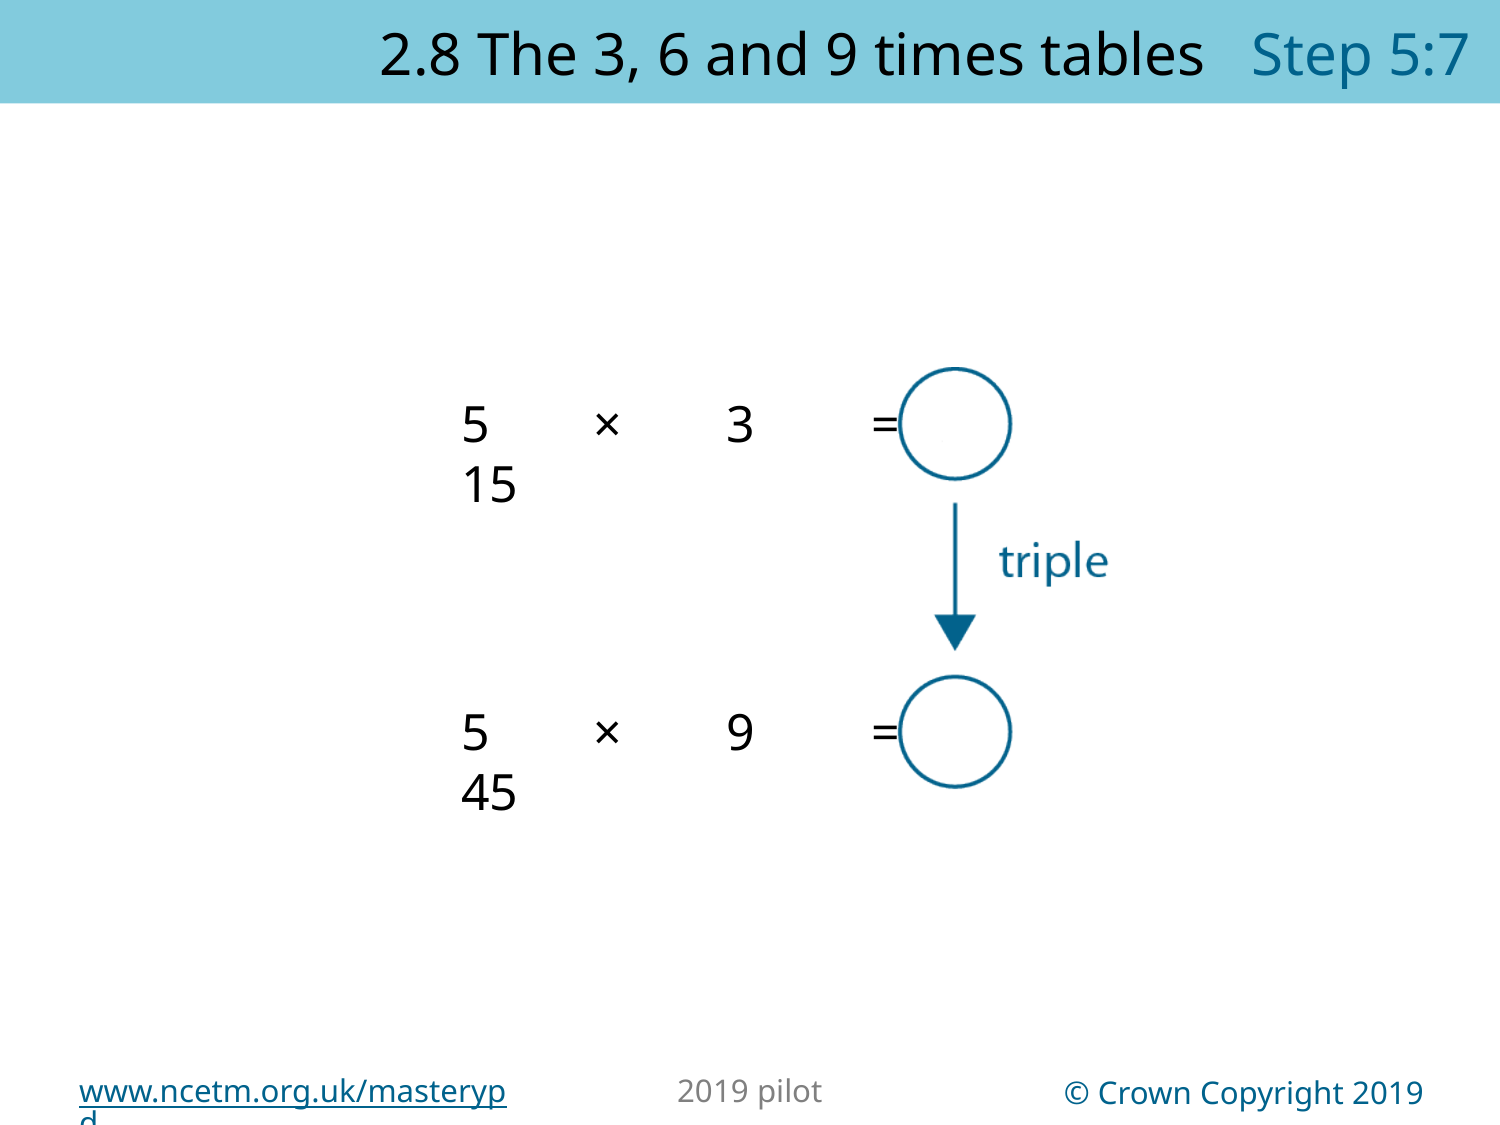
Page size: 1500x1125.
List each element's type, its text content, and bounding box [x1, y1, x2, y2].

list 2.8 The 3, 6 and 9 times tables Step 5:7 [0, 0, 1500, 104]
picture [854, 367, 1139, 803]
text_box 5 × 3 = 15 [446, 385, 849, 521]
picture [902, 371, 1008, 477]
text_box 5 × 9 = 45 [446, 693, 1057, 829]
